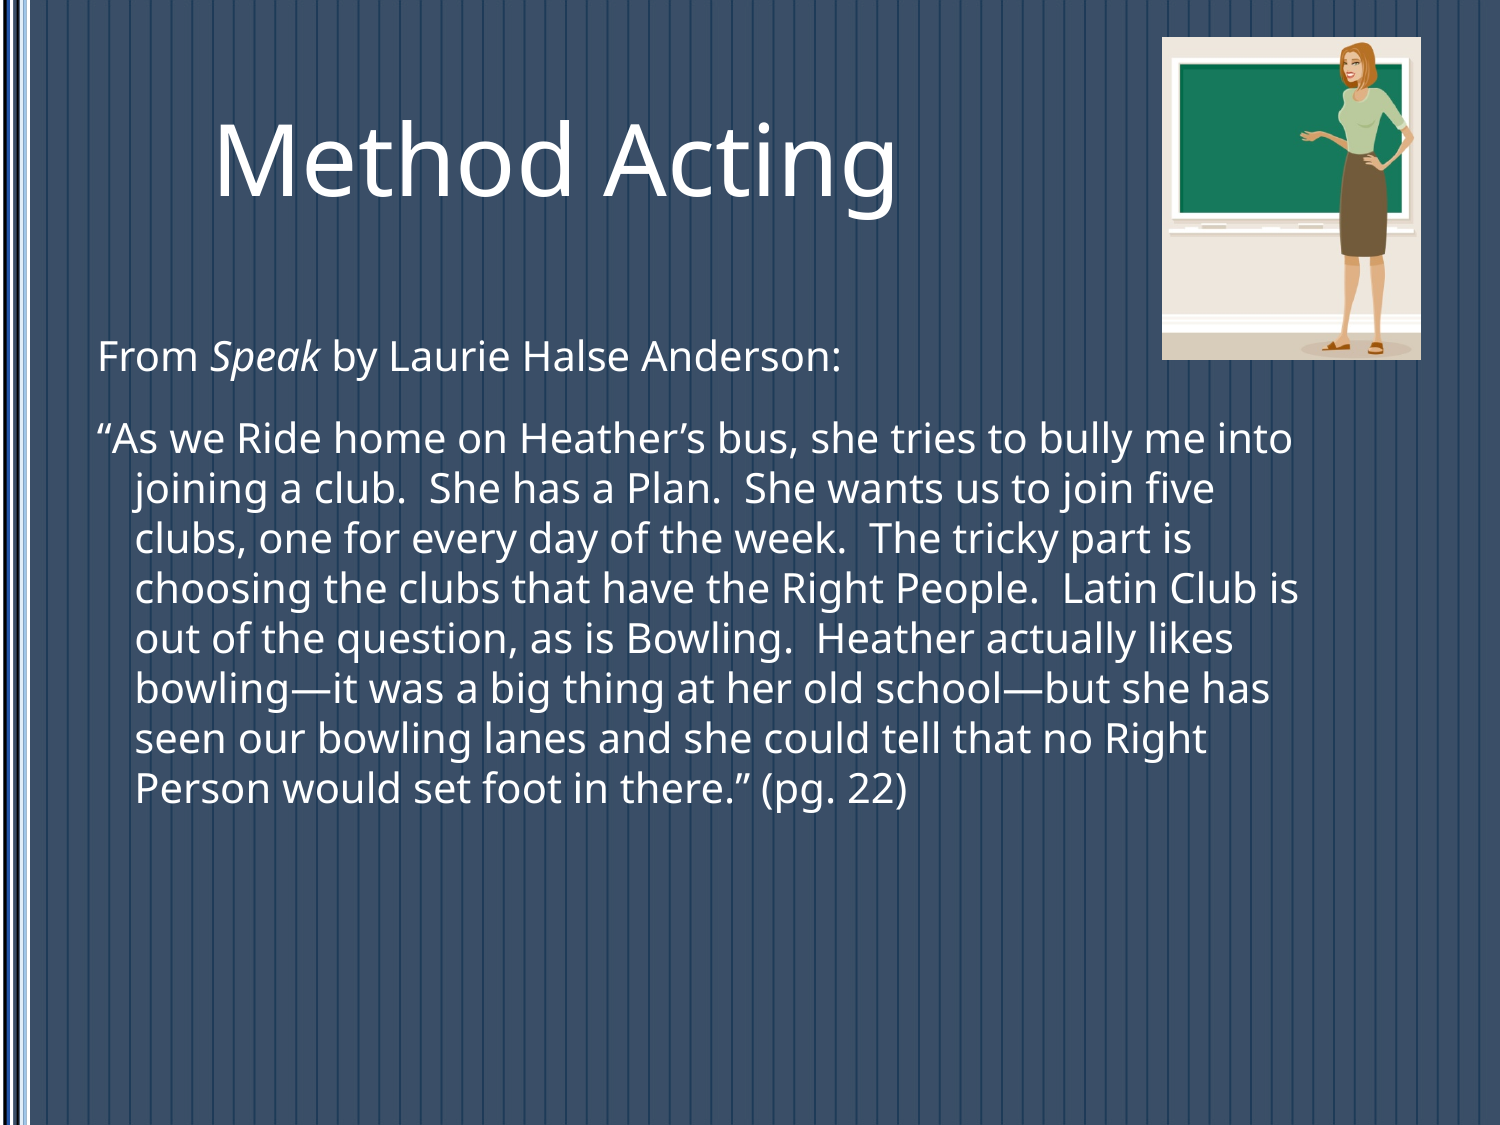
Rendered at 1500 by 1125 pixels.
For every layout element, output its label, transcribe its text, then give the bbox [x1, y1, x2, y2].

title Method Acting [150, 62, 963, 250]
text_box From Speak by Laurie Halse Anderson: “As we Ride home on Heather’s bus, she tries to bully me into joining a club. She has a Plan. She wants us to join five clubs, one for every day of the week. The tricky part is choosing the clubs that have the Right People. Latin Club is out of the question, as is Bowling. Heather actually likes bowling—it was a big thing at her old school—but she has seen our bowling lanes and she could tell that no Right Person would set foot in there.” (pg. 22) [62, 299, 1338, 1088]
picture [1162, 37, 1421, 360]
